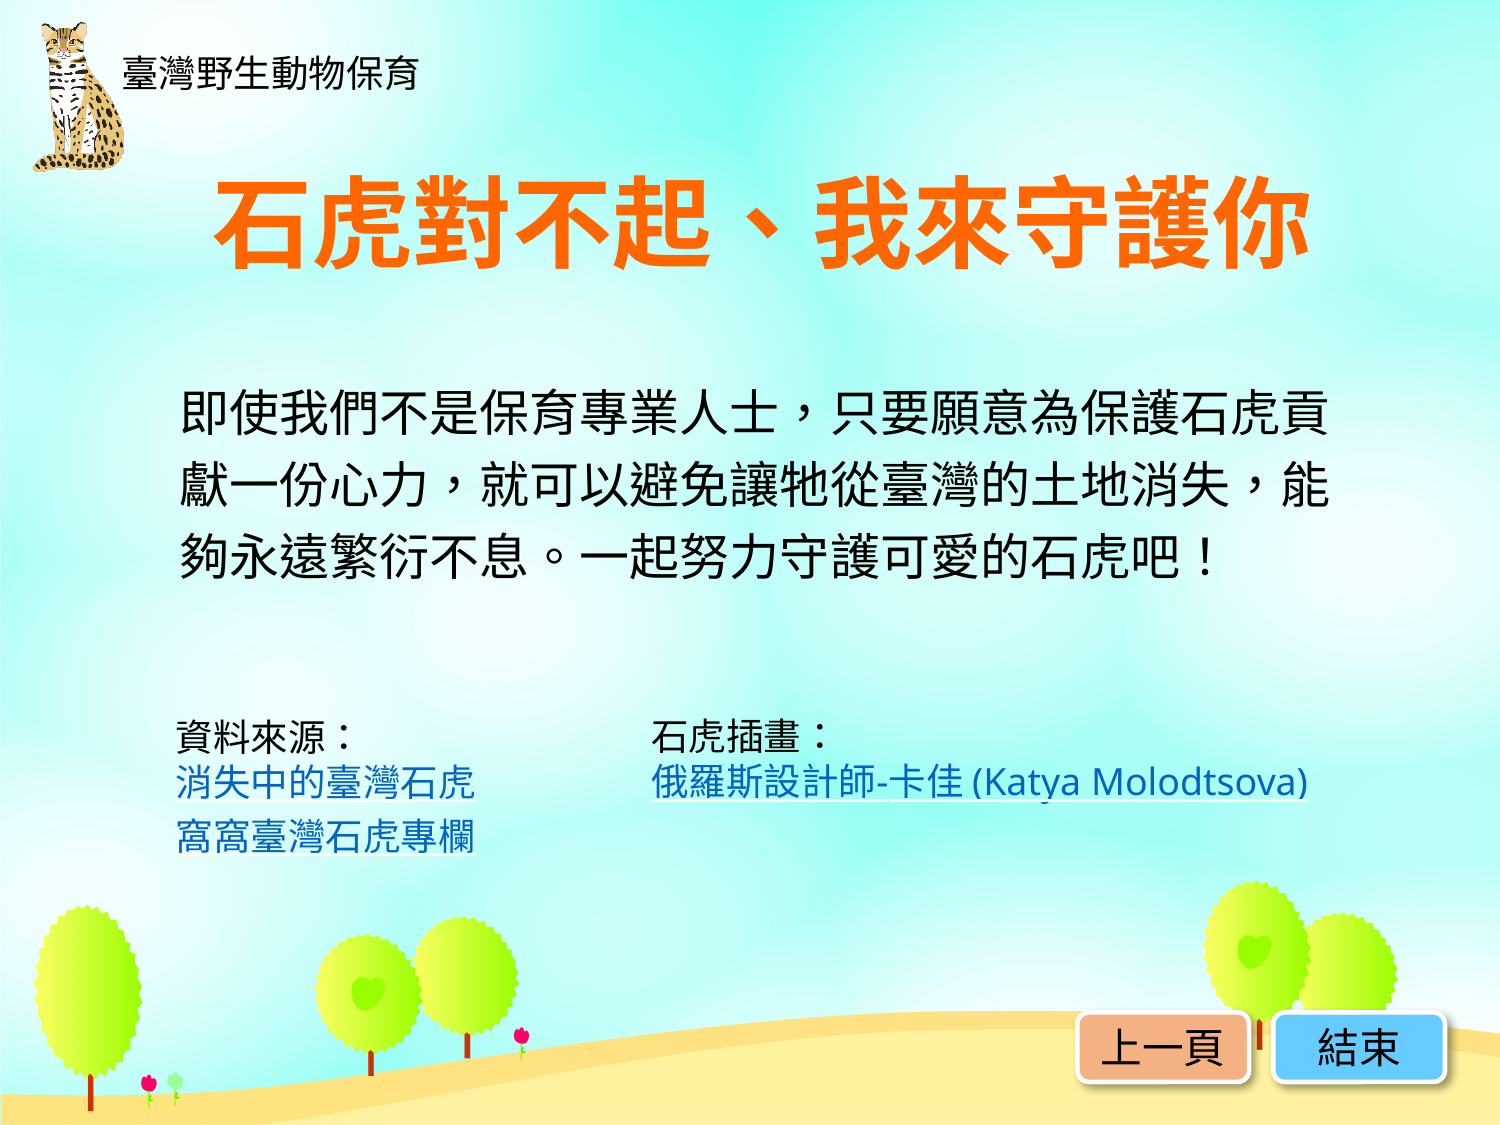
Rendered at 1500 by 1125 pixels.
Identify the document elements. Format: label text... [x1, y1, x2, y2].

text_box 結束 [1272, 1011, 1447, 1083]
text_box 石虎插畫： 俄羅斯設計師-卡佳 (Katya Molodtsova) [636, 706, 1336, 829]
text_box 石虎對不起、我來守護你 [115, 119, 1410, 337]
list 即使我們不是保育專業人士，只要願意為保護石虎貢獻一份心力，就可以避免讓牠從臺灣的土地消失，能夠永遠繁衍不息。一起努力守護可愛的石虎吧！ [164, 362, 1384, 980]
text_box 上一頁 [1076, 1011, 1251, 1083]
picture [0, 0, 1500, 1125]
text_box 資料來源： 消失中的臺灣石虎 窩窩臺灣石虎專欄 [160, 706, 578, 886]
